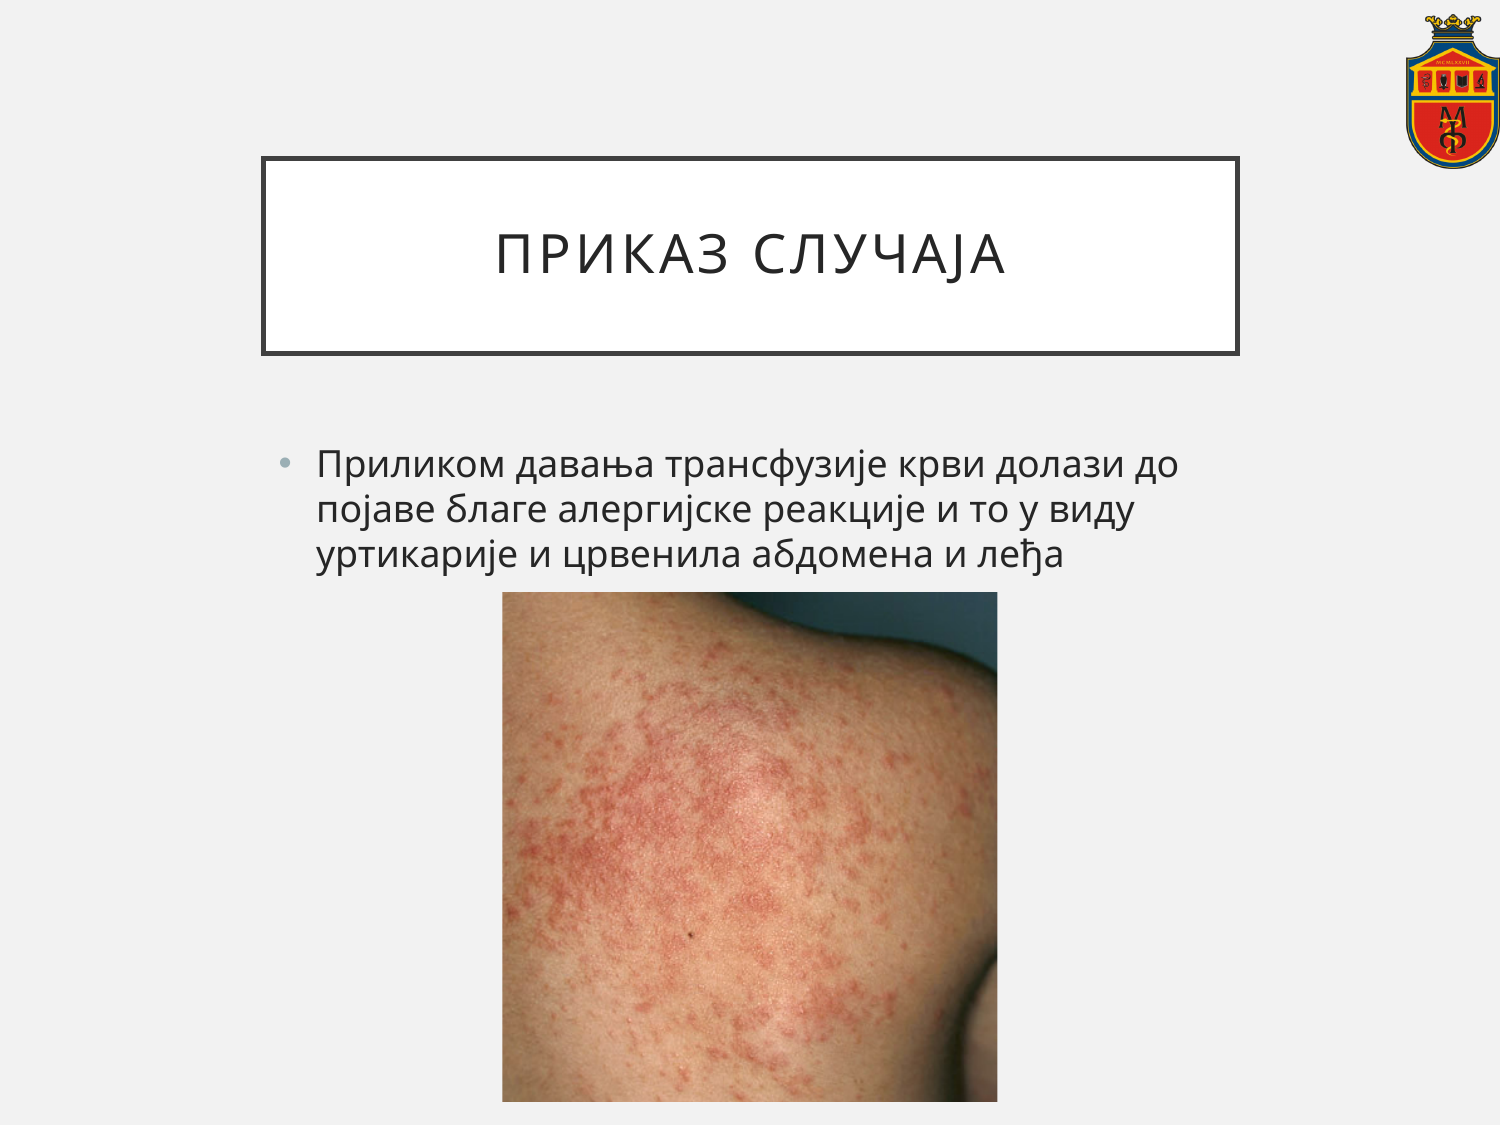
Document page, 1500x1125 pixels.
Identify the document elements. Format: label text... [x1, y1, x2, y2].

title Приказ случаја [261, 156, 1240, 356]
picture [502, 592, 998, 1102]
list Приликом давања трансфузије крви долази до појаве благе алергијске реакције и то у виду уртикарије и црвенила абдомена и леђа [263, 432, 1238, 942]
picture [1406, 14, 1500, 169]
